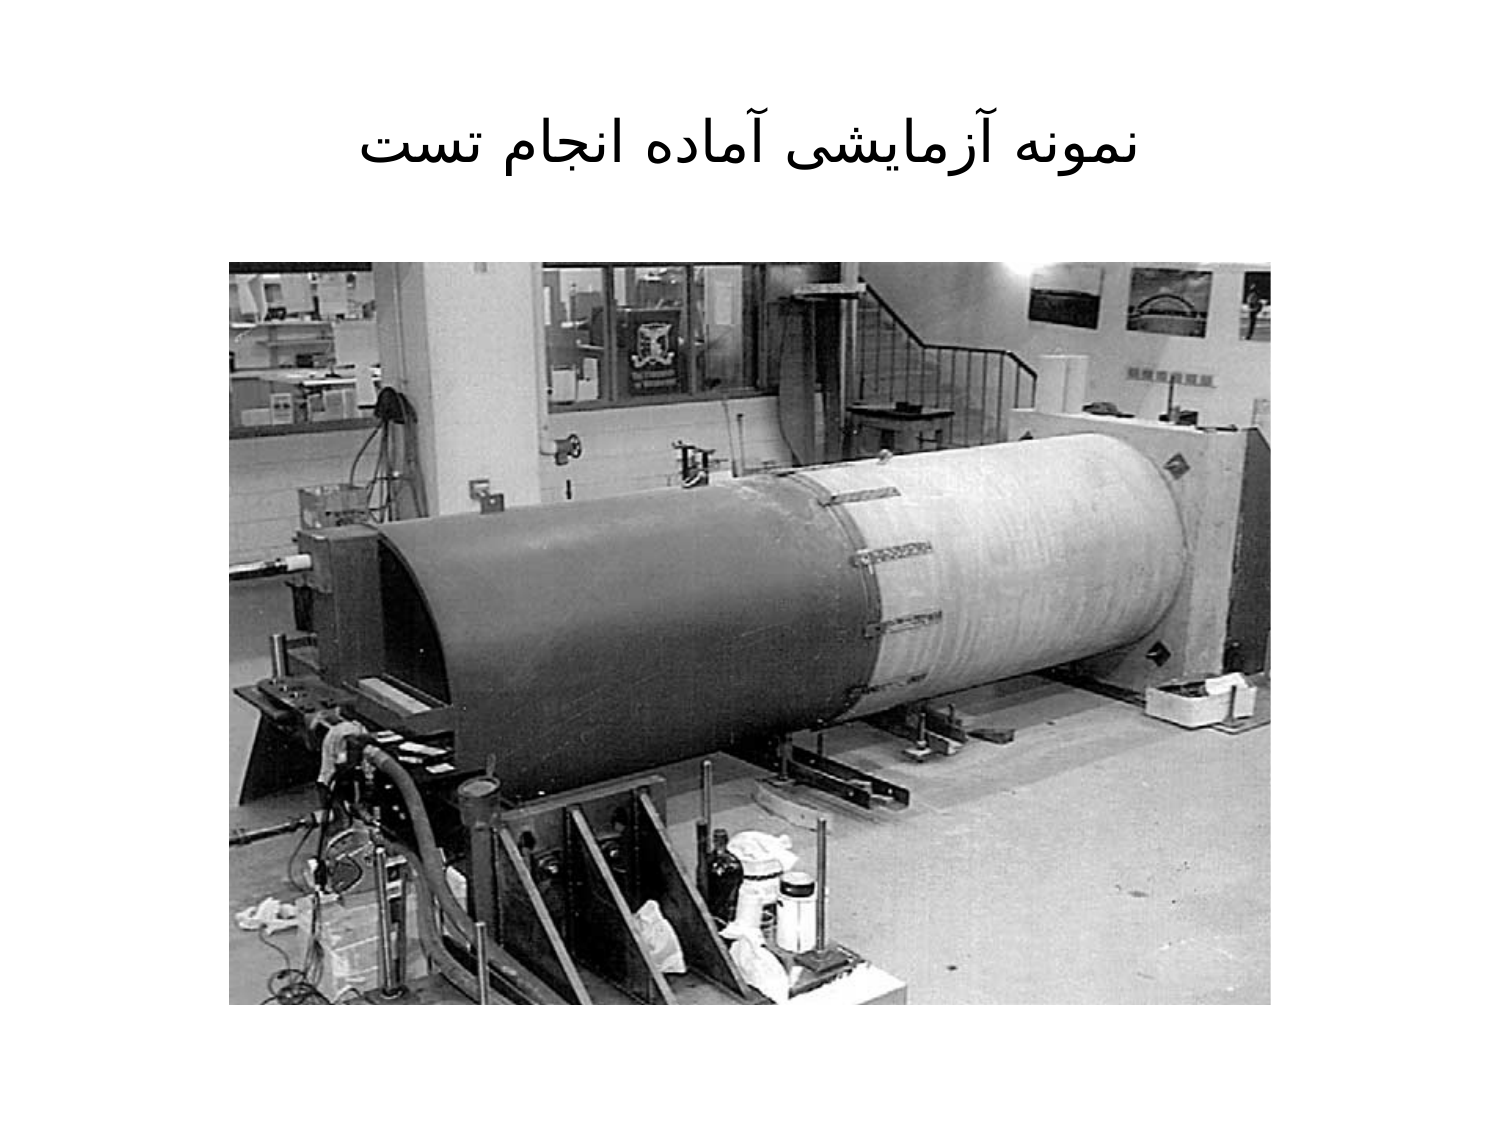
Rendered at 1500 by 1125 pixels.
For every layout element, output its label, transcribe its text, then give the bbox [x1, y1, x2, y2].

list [228, 262, 1271, 1006]
title نمونه آزمایشی آماده انجام تست [75, 45, 1425, 233]
